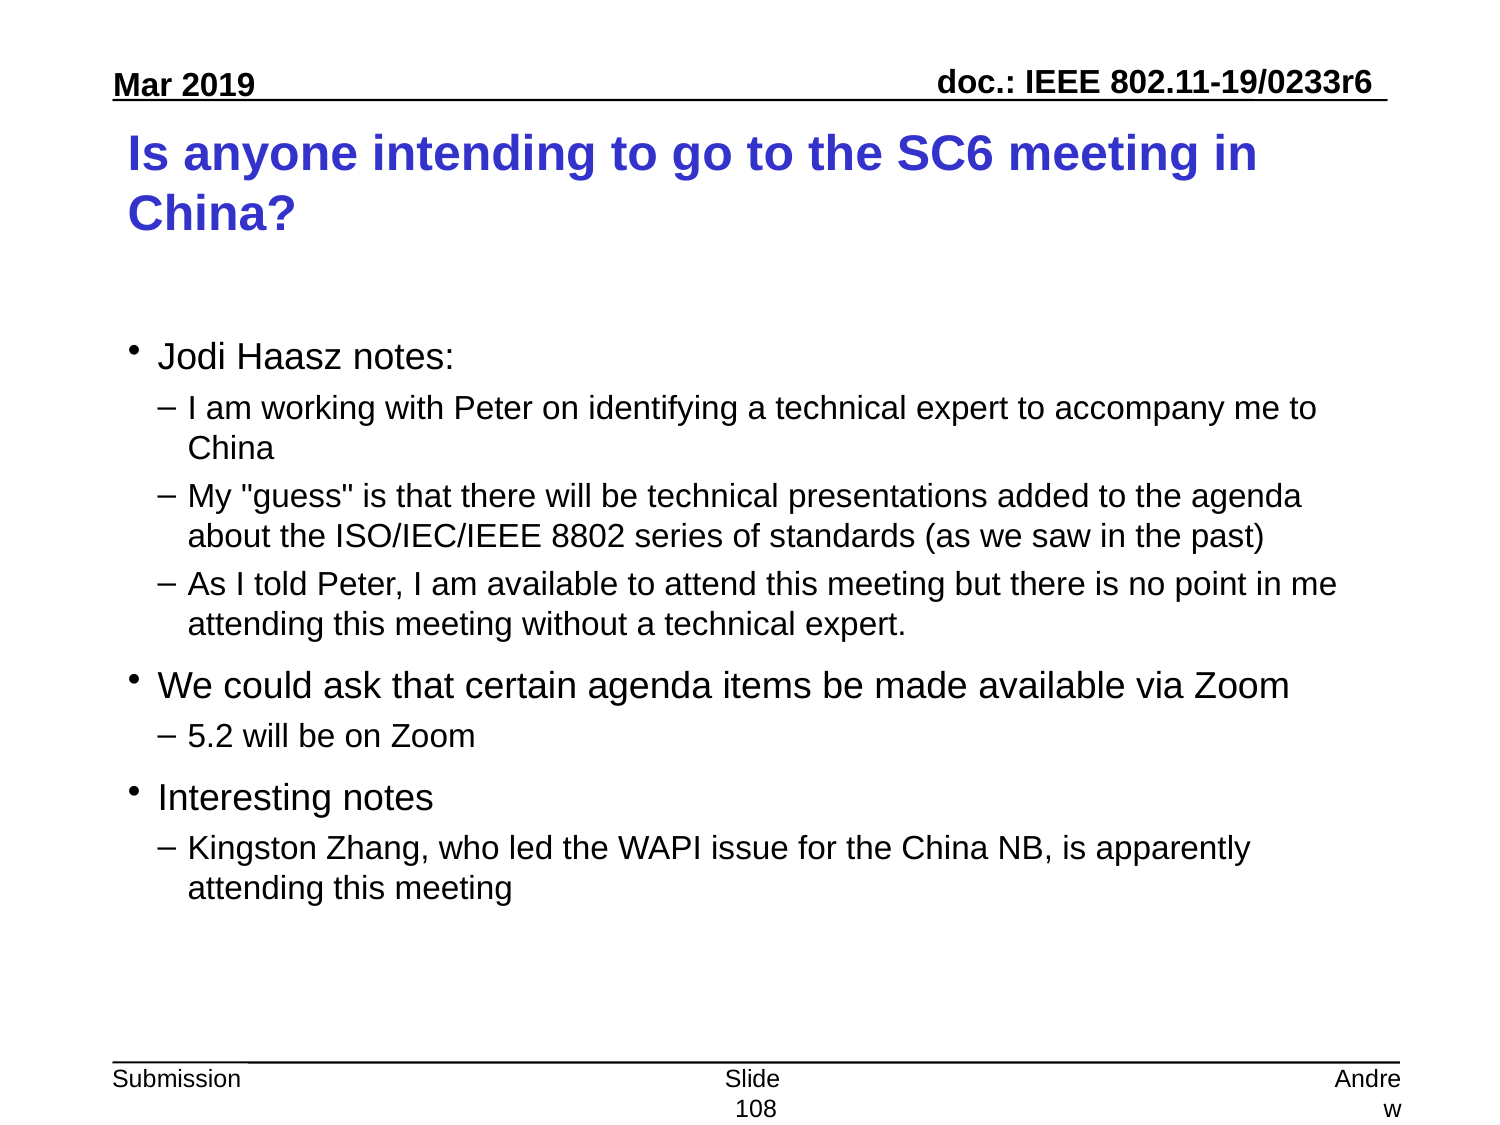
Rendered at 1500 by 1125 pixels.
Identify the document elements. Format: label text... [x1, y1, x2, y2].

slide_number Slide 108 [709, 1061, 803, 1093]
title Is anyone intending to go to the SC6 meeting in China? [112, 112, 1388, 288]
footer Andrew Myles, Cisco [1320, 1061, 1402, 1093]
list Jodi Haasz notes: I am working with Peter on identifying a technical expert to accompany me to China My "guess" is that there will be technical presentations added to the agenda about the ISO/IEC/IEEE 8802 series of standards (as we saw in the past) As I told Peter, I am available to attend this meeting but there is no point in me attending this meeting without a technical expert. We could ask that certain agenda items be made available via Zoom 5.2 will be on Zoom Interesting notes Kingston Zhang, who led the WAPI issue for the China NB, is apparently attending this meeting [112, 324, 1388, 1000]
